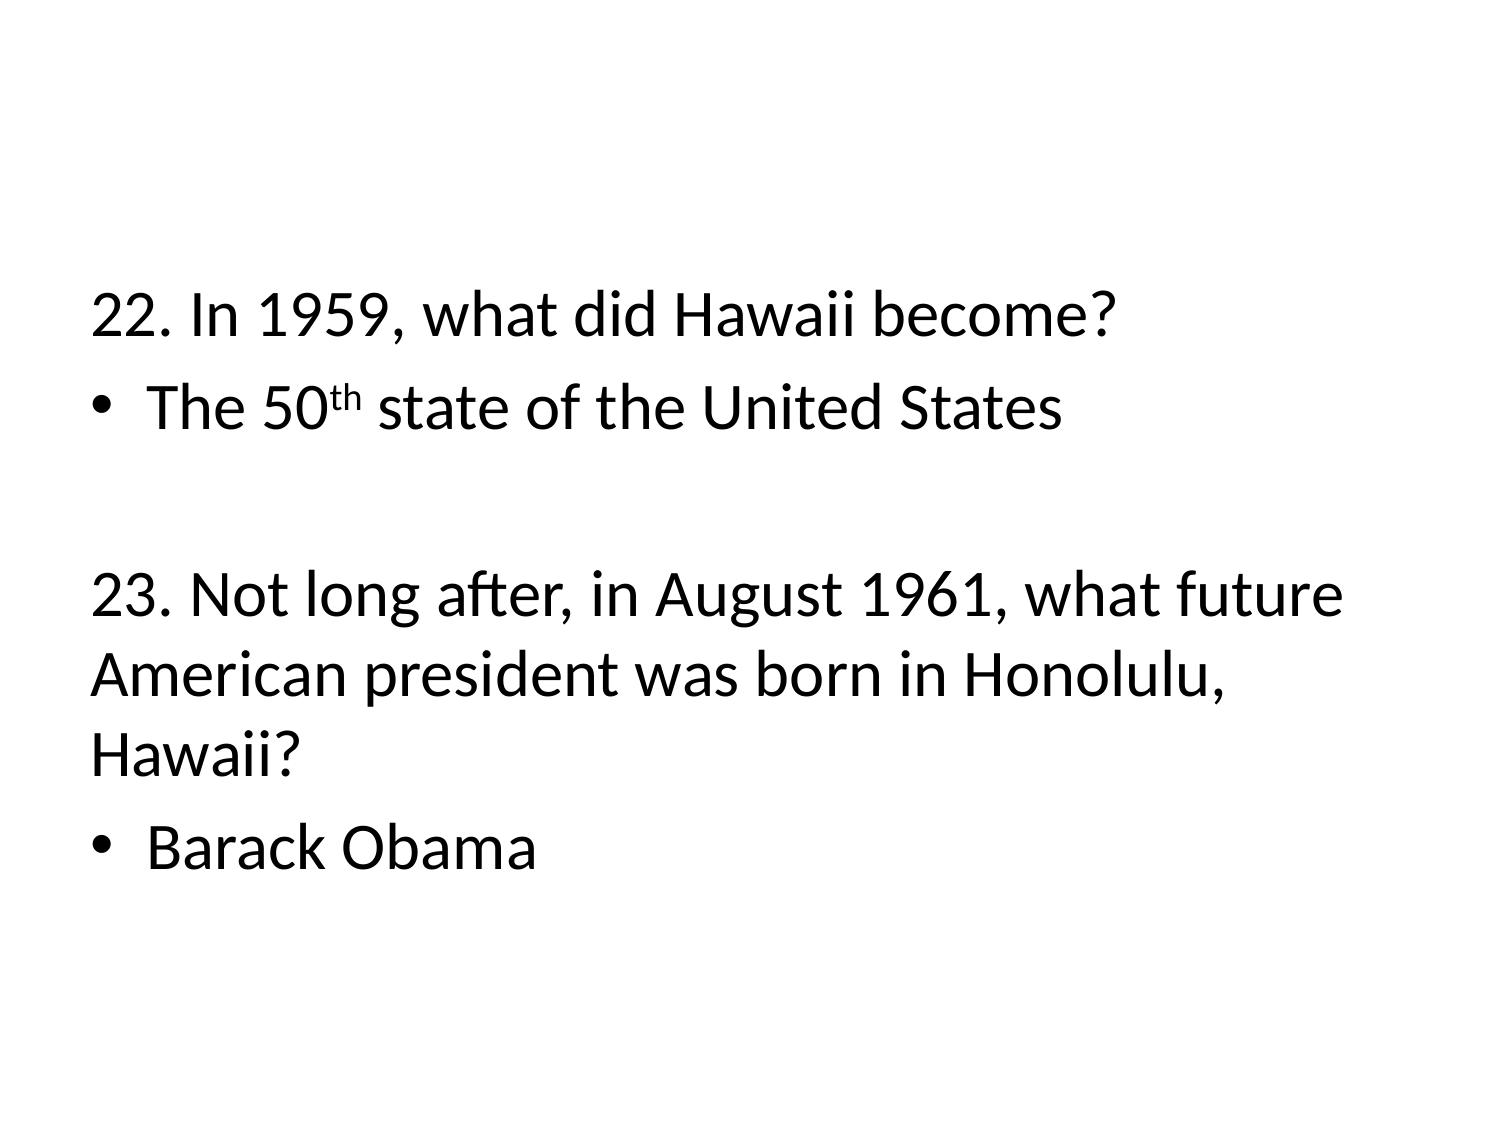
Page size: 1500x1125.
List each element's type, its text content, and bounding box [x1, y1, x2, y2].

list 22. In 1959, what did Hawaii become? The 50th state of the United States 23. Not long after, in August 1961, what future American president was born in Honolulu, Hawaii? Barack Obama [75, 262, 1425, 1005]
